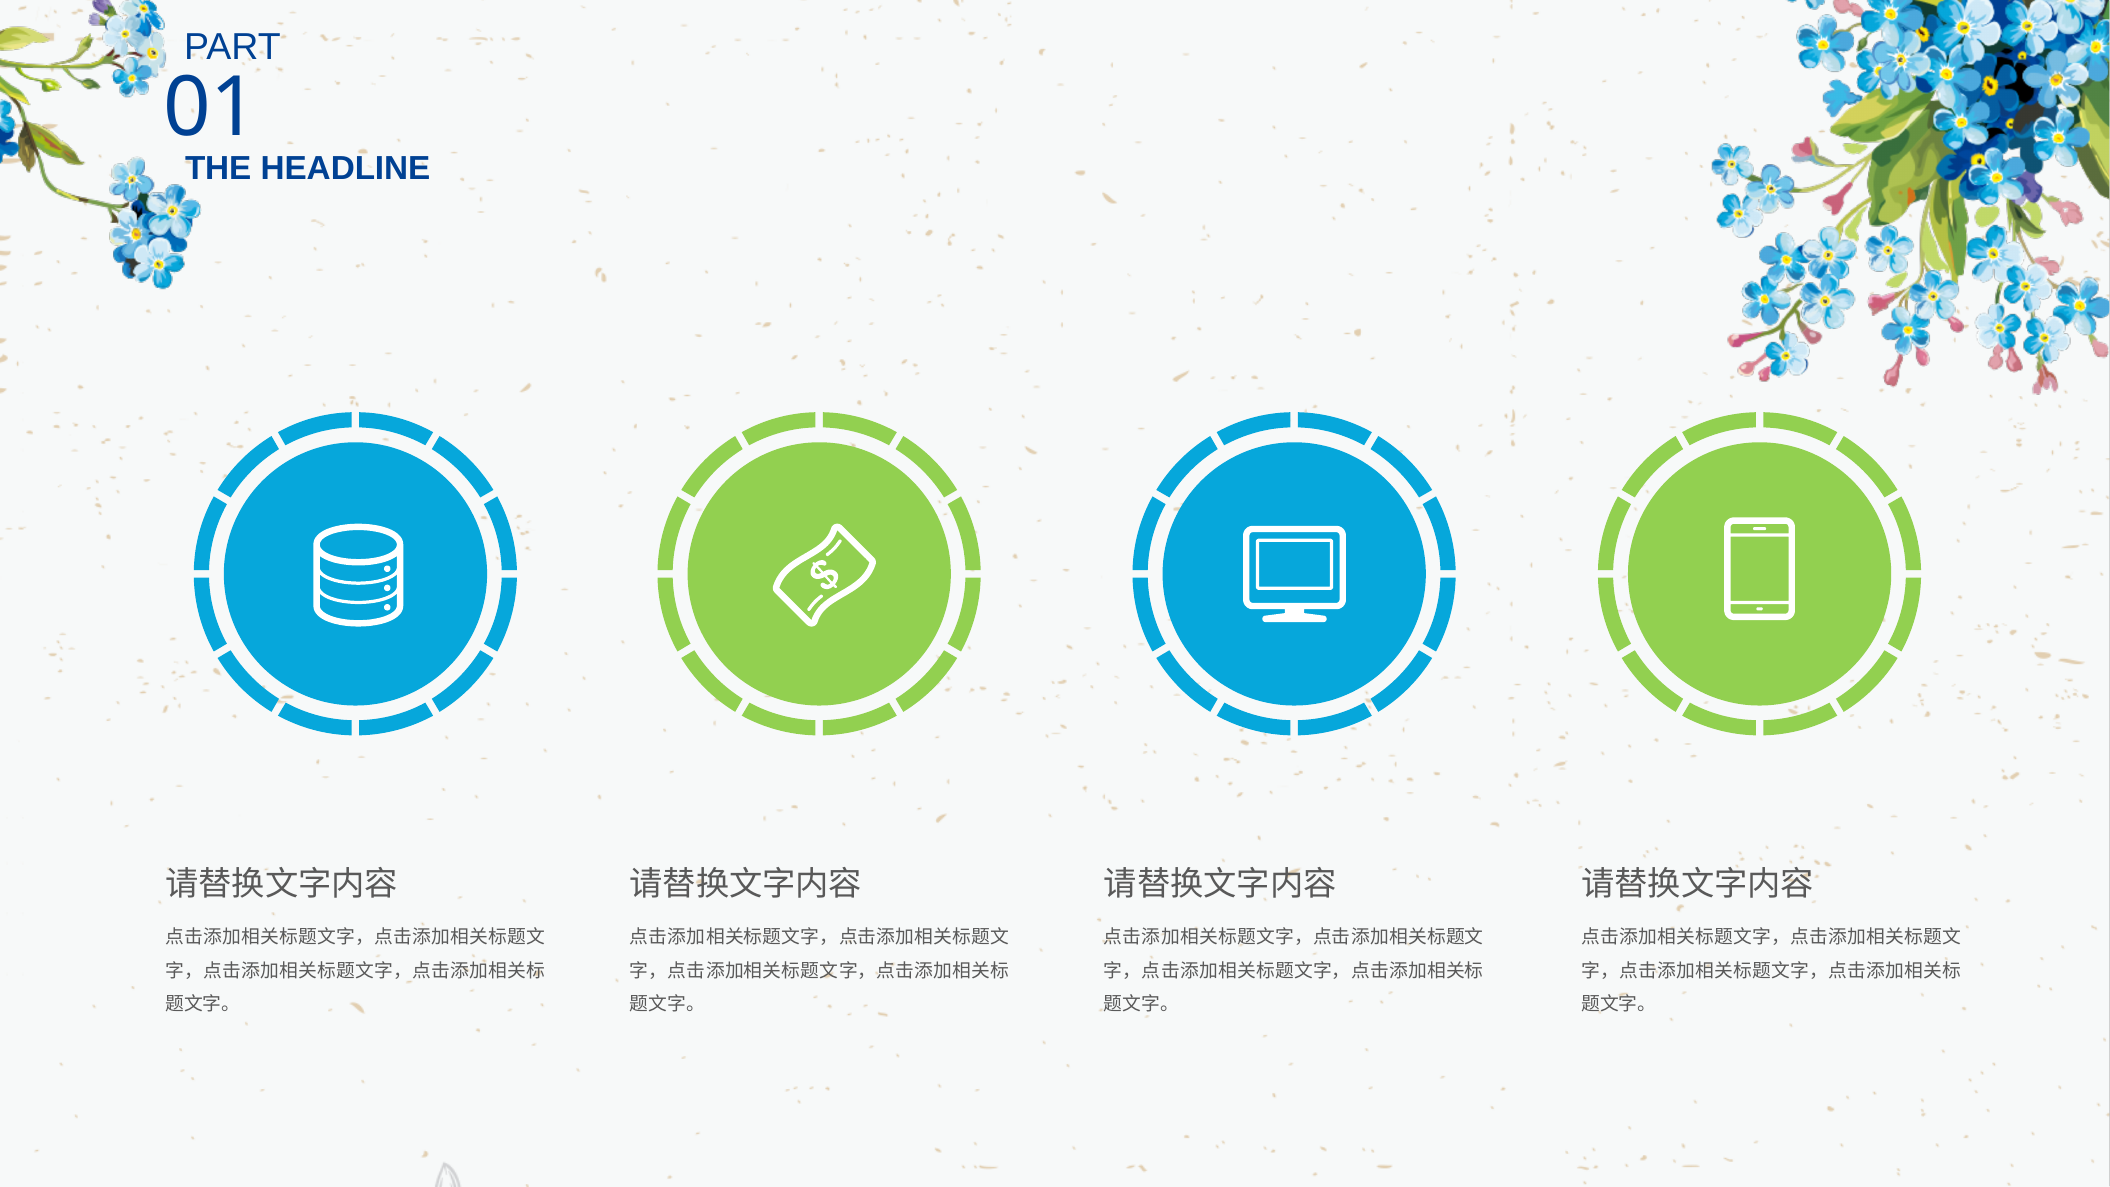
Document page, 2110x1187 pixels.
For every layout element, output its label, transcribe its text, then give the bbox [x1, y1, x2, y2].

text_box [313, 523, 404, 627]
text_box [1132, 412, 1456, 736]
text_box 01 [148, 44, 273, 159]
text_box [1243, 525, 1346, 623]
text_box 请替换文字内容 [1089, 855, 1454, 905]
text_box THE HEADLINE [170, 138, 446, 194]
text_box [1597, 412, 1922, 736]
text_box 点击添加相关标题文字，点击添加相关标题文字，点击添加相关标题文字，点击添加相关标题文字。 [150, 905, 560, 1022]
text_box 点击添加相关标题文字，点击添加相关标题文字，点击添加相关标题文字，点击添加相关标题文字。 [1089, 905, 1499, 1022]
text_box 请替换文字内容 [150, 855, 516, 905]
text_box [1724, 517, 1795, 621]
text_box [772, 523, 876, 627]
text_box 请替换文字内容 [614, 855, 980, 905]
text_box 请替换文字内容 [1566, 855, 1932, 905]
text_box 点击添加相关标题文字，点击添加相关标题文字，点击添加相关标题文字，点击添加相关标题文字。 [1566, 905, 1976, 1022]
text_box 点击添加相关标题文字，点击添加相关标题文字，点击添加相关标题文字，点击添加相关标题文字。 [614, 905, 1025, 1022]
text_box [657, 412, 981, 736]
text_box PART [169, 14, 296, 75]
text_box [193, 412, 517, 736]
picture [0, 0, 2110, 1187]
